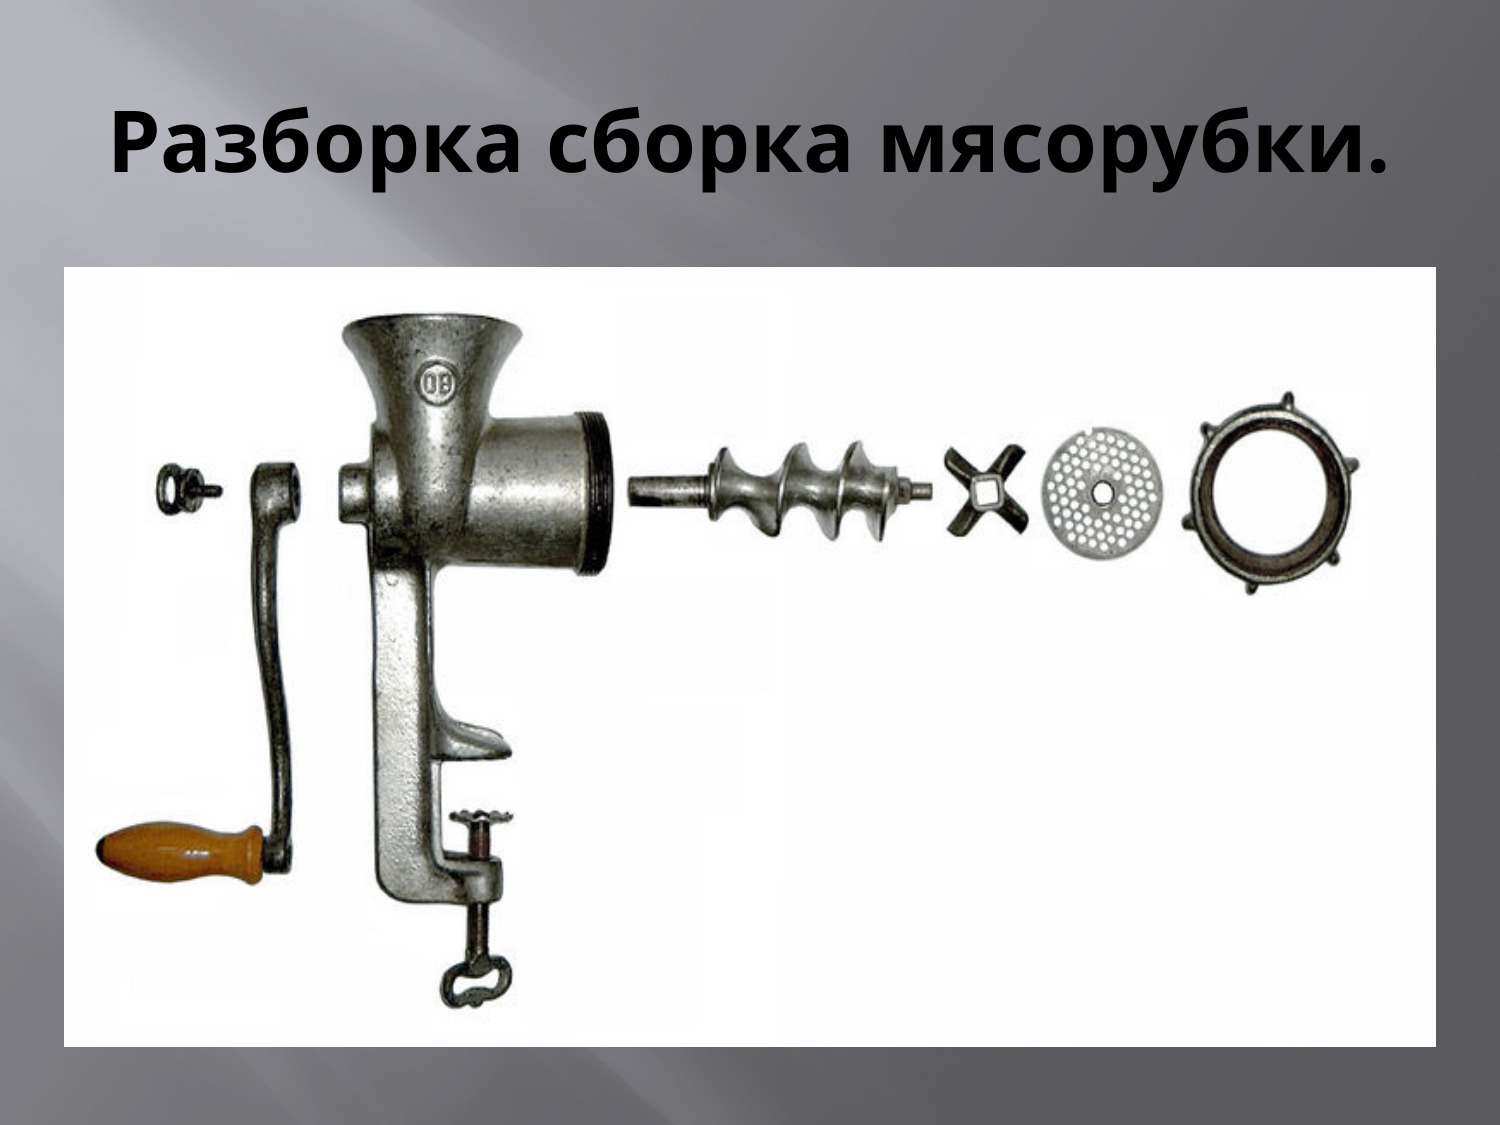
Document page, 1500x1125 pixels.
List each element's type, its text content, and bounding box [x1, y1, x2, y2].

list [64, 266, 1436, 1047]
title Разборка сборка мясорубки. [75, 45, 1425, 233]
